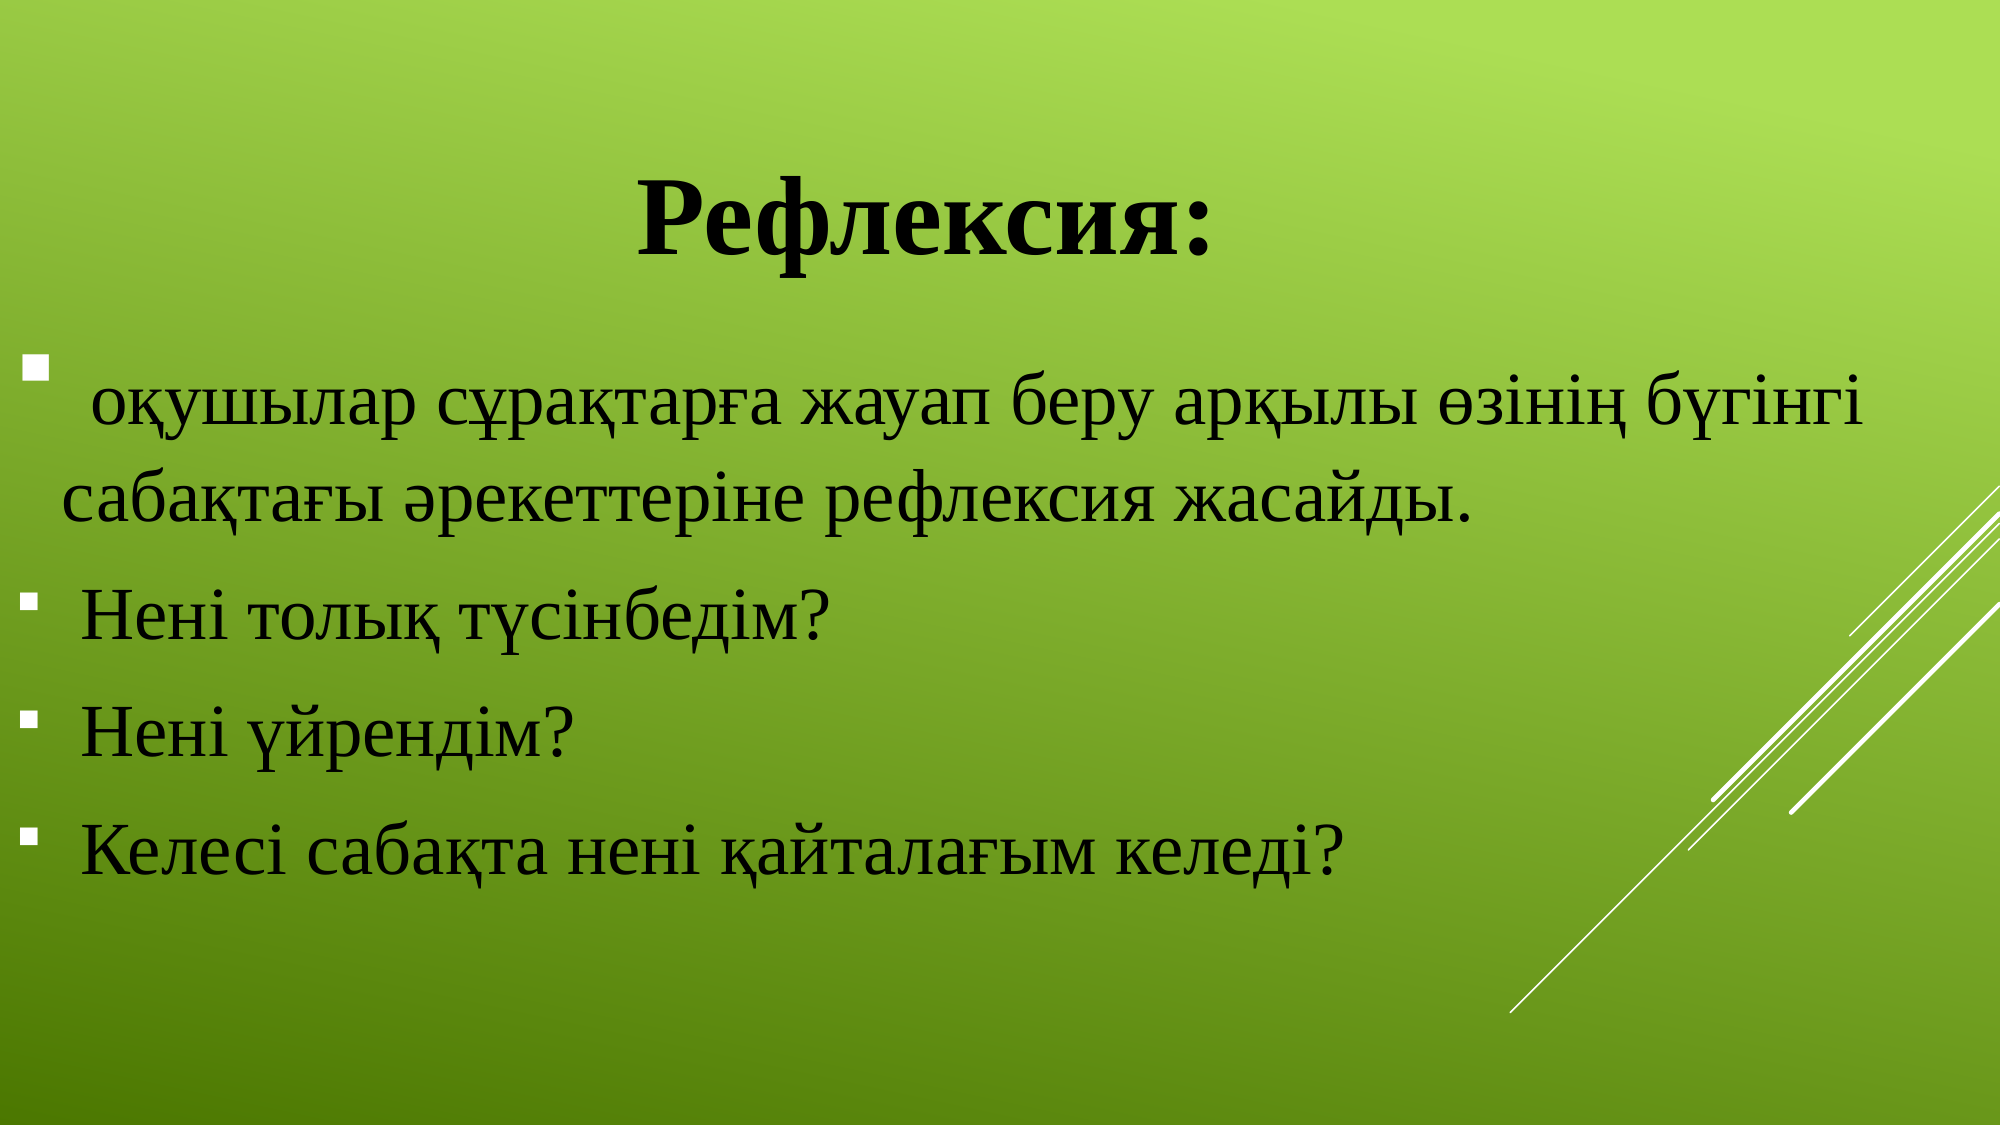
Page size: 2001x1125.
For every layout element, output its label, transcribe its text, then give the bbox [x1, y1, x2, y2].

list Рефлексия: оқушылар сұрақтарға жауап беру арқылы өзінің бүгінгі сабақтағы әрекеттеріне рефлексия жасайды. Нені толық түсінбедім? Нені үйрендім? Келесі сабақта нені қайталағым келеді? [0, 0, 1926, 1125]
